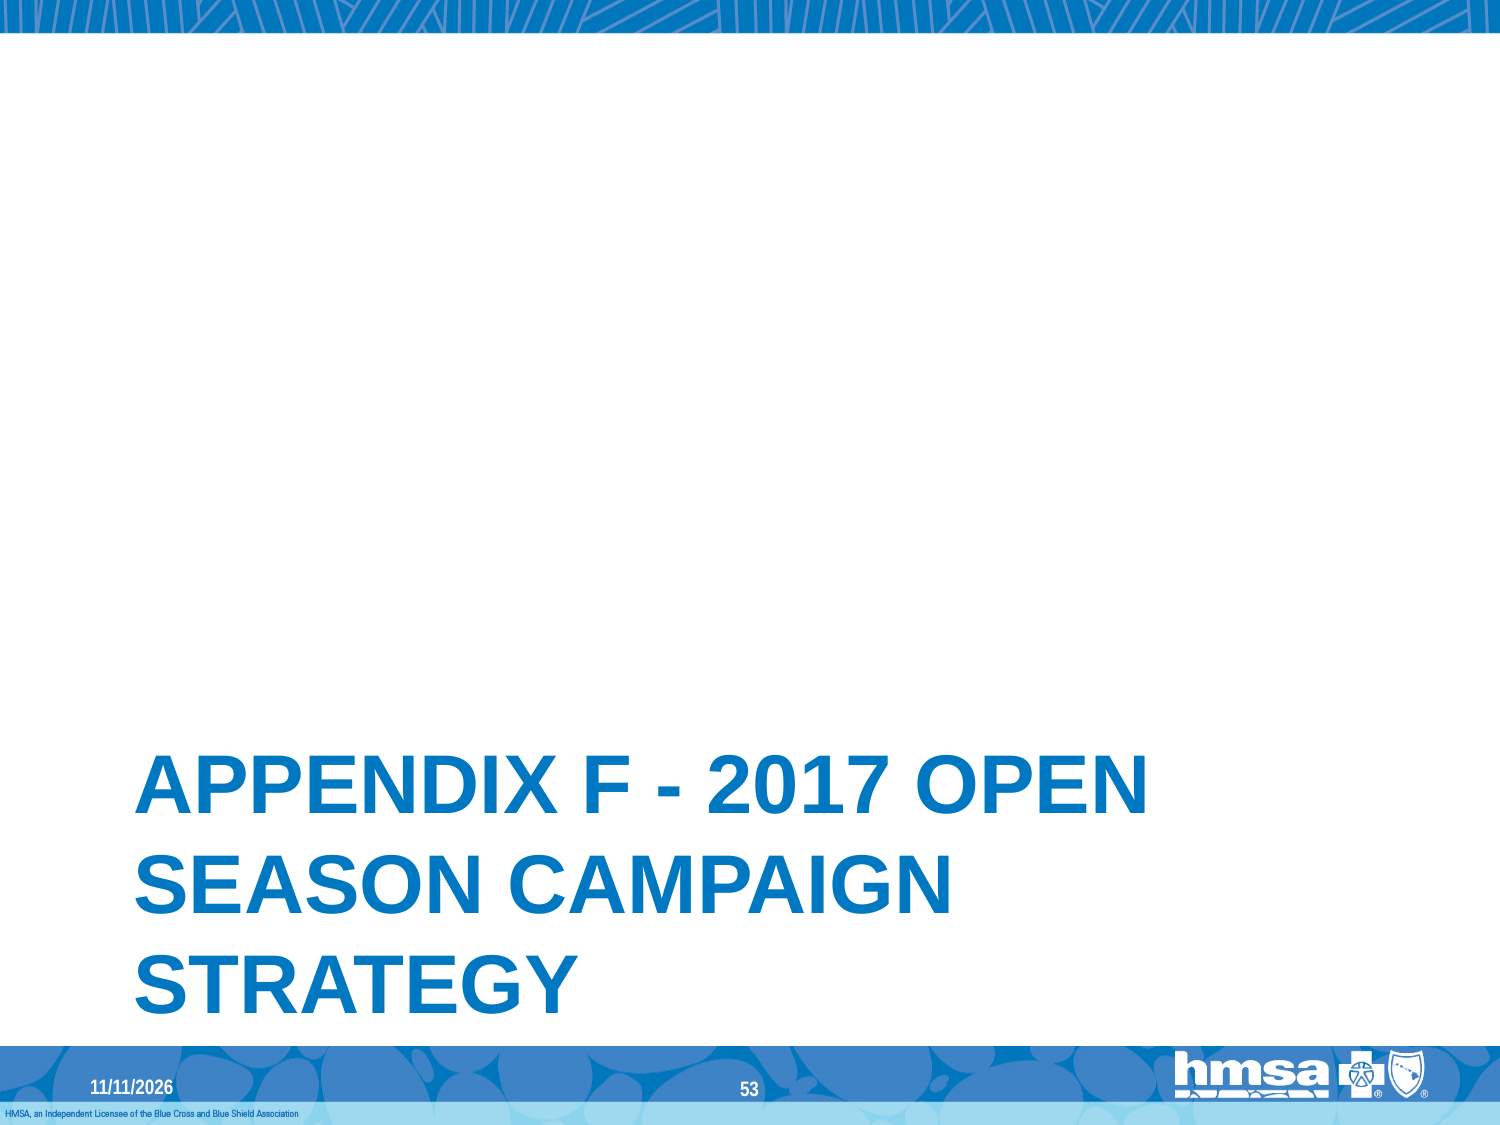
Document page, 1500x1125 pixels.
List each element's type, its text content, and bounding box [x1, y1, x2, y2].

picture [0, 1046, 1500, 1125]
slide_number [75, 1059, 425, 1113]
picture [0, 0, 1500, 34]
slide_number 53 [725, 1064, 1075, 1113]
title Appendix f - 2017 Open season campaign Strategy [118, 722, 1394, 947]
